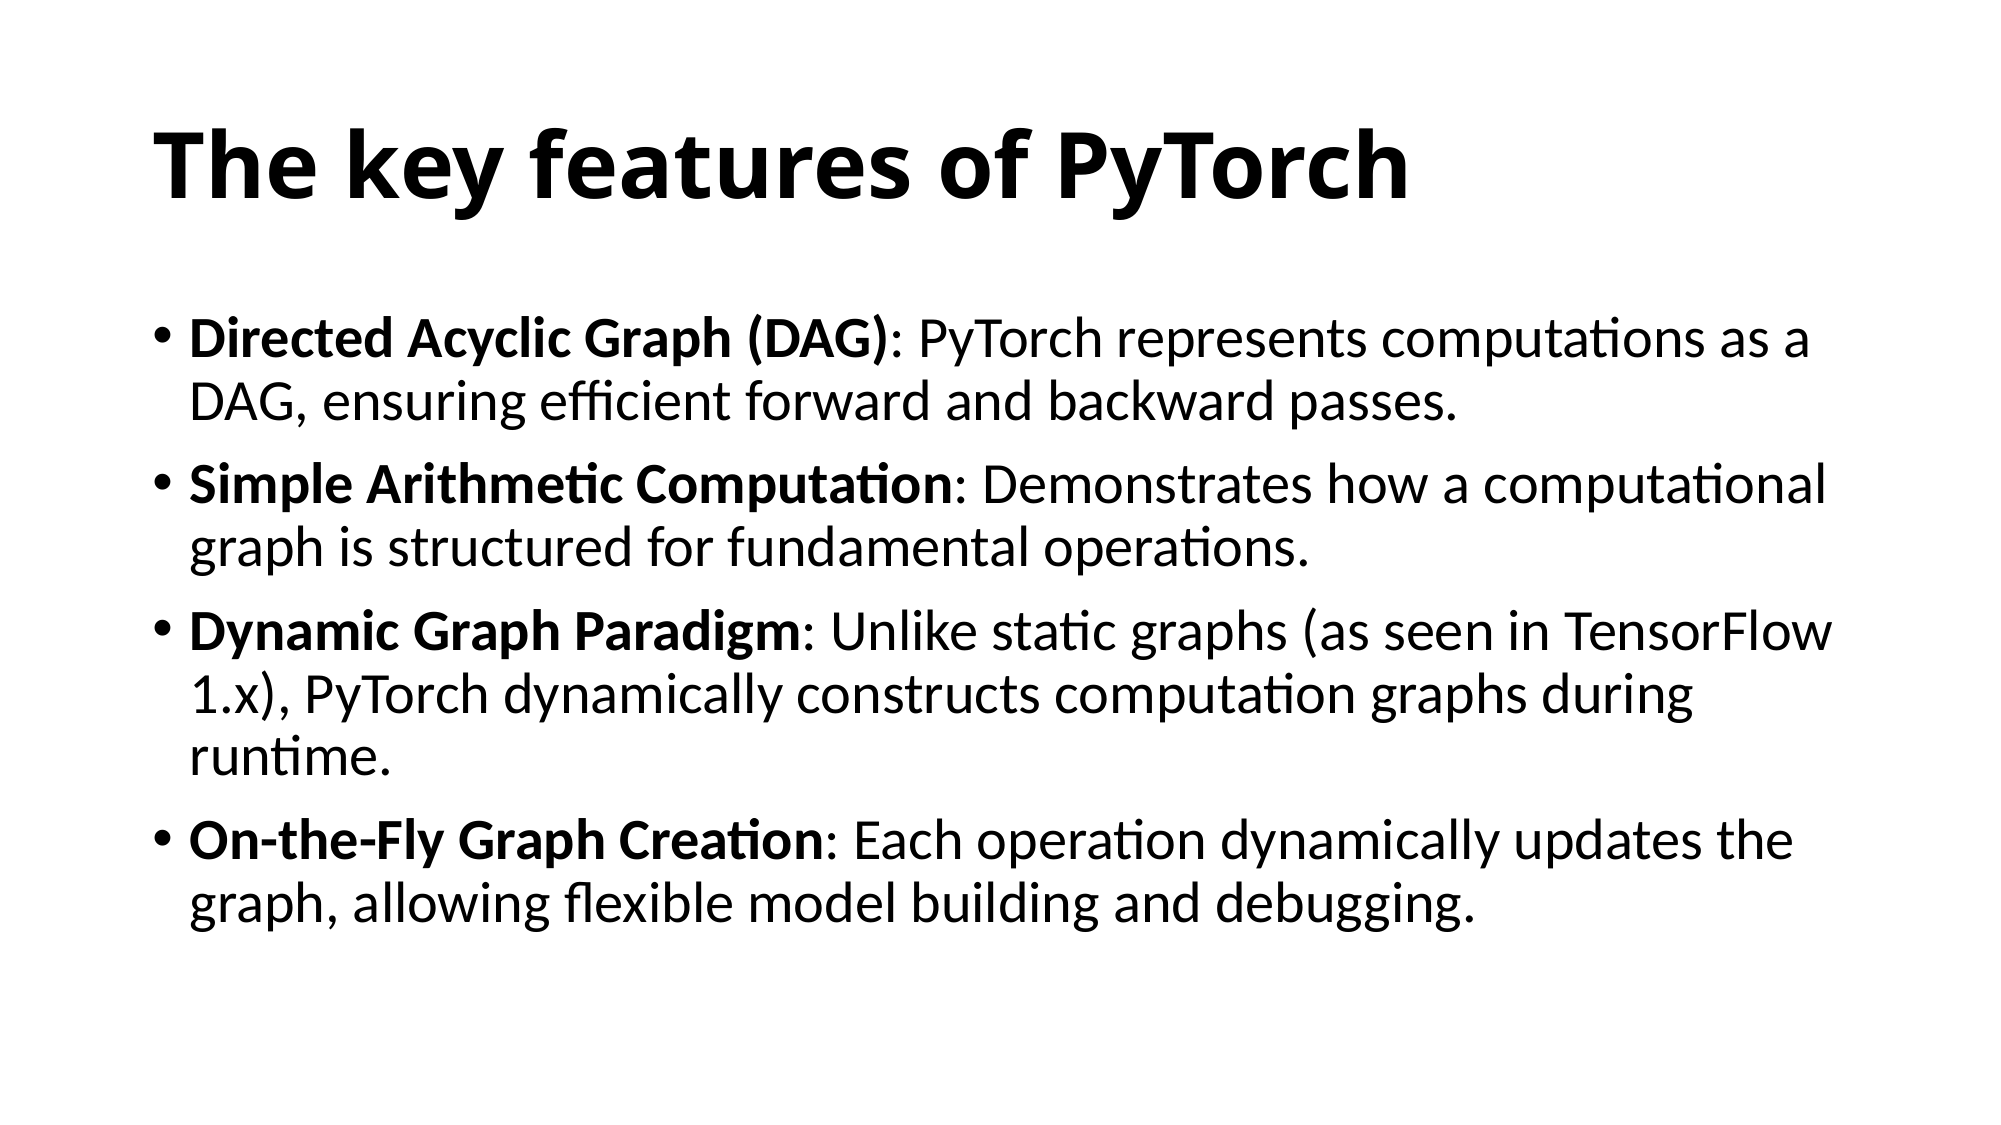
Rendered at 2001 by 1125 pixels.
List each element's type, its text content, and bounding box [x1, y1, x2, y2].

list Directed Acyclic Graph (DAG): PyTorch represents computations as a DAG, ensuring efficient forward and backward passes. Simple Arithmetic Computation: Demonstrates how a computational graph is structured for fundamental operations. Dynamic Graph Paradigm: Unlike static graphs (as seen in TensorFlow 1.x), PyTorch dynamically constructs computation graphs during runtime. On-the-Fly Graph Creation: Each operation dynamically updates the graph, allowing flexible model building and debugging. [137, 299, 1863, 1014]
title The key features of PyTorch [137, 59, 1863, 278]
